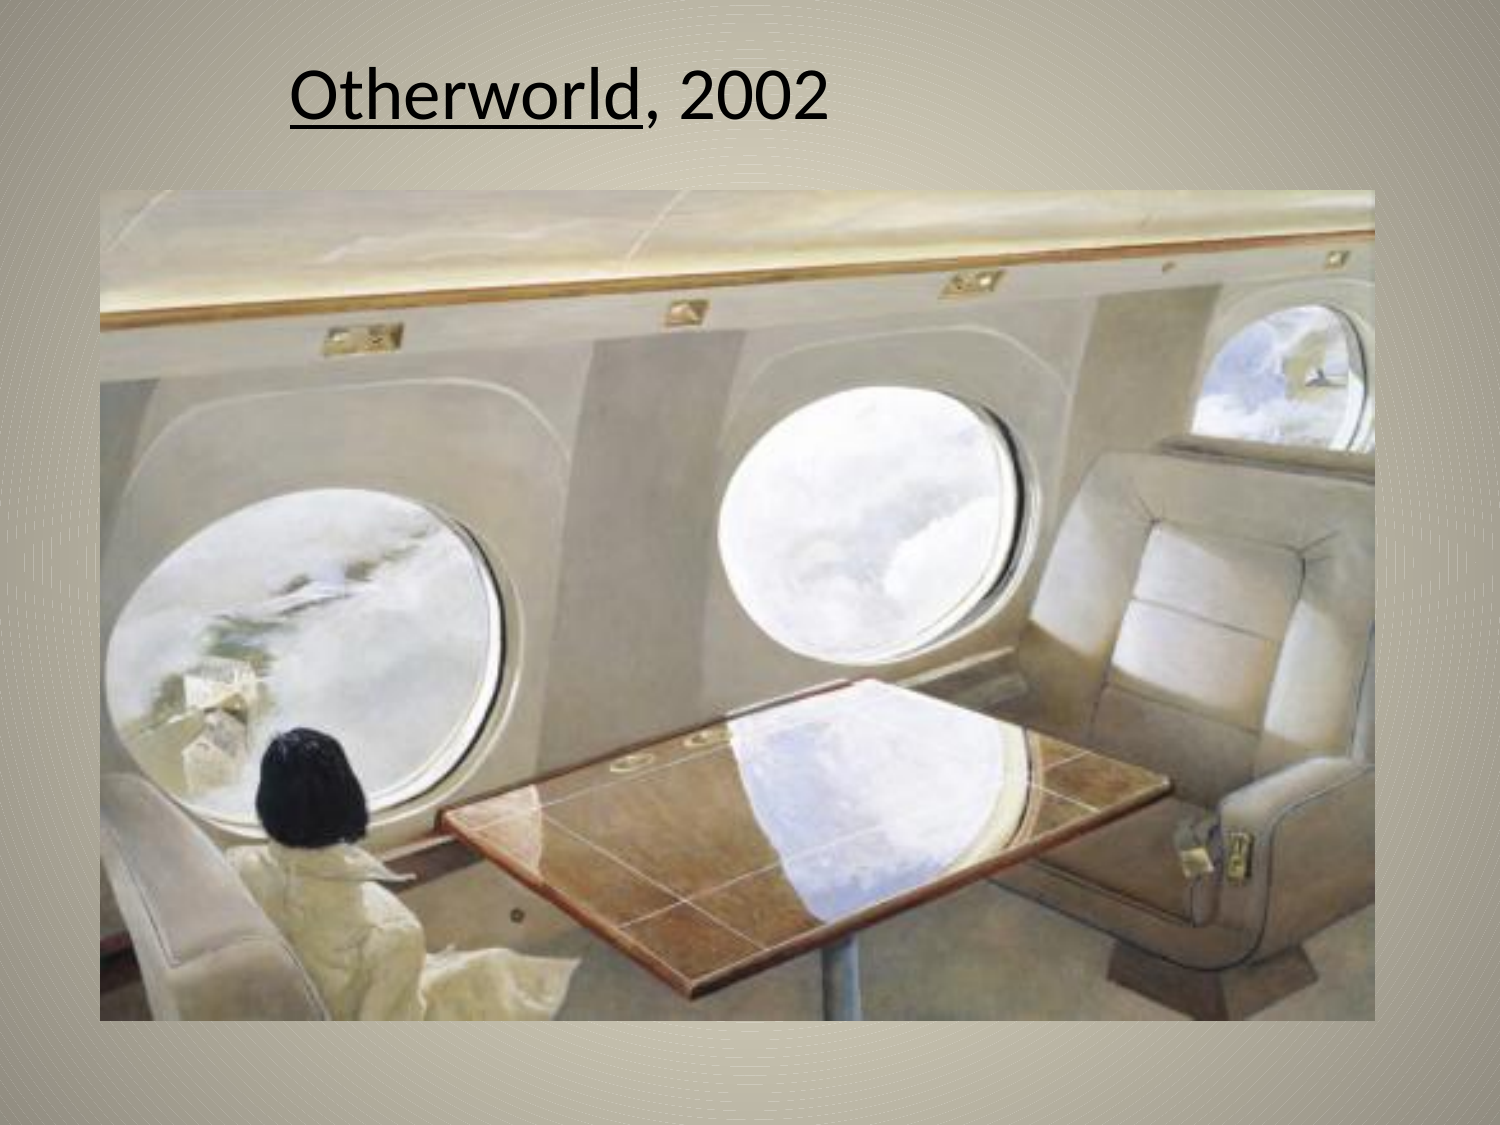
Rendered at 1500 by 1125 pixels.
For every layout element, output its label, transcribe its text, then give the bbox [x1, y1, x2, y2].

text_box Otherworld, 2002 [275, 37, 850, 143]
picture [100, 189, 1376, 1021]
